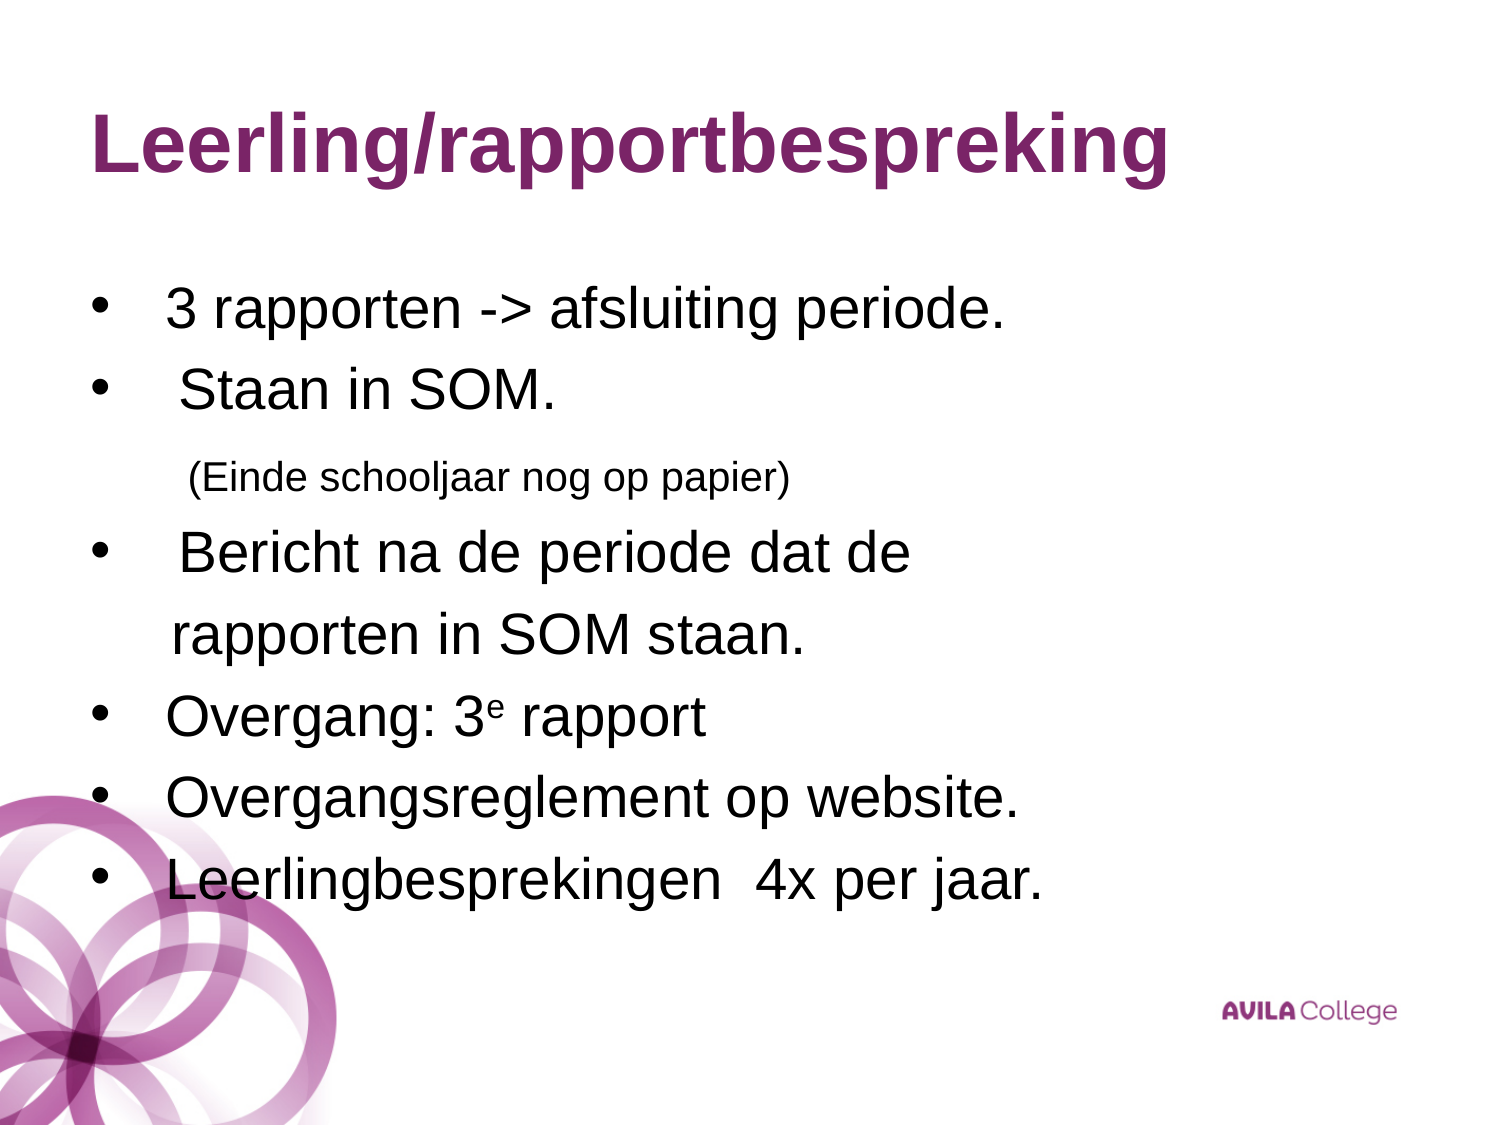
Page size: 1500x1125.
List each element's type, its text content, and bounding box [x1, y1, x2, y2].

title Leerling/rapportbespreking [75, 45, 1425, 233]
picture [0, 0, 1500, 1125]
list 3 rapporten -> afsluiting periode. Staan in SOM. (Einde schooljaar nog op papier) Bericht na de periode dat de rapporten in SOM staan. Overgang: 3e rapport Overgangsreglement op website. Leerlingbesprekingen 4x per jaar. [75, 262, 1425, 1005]
